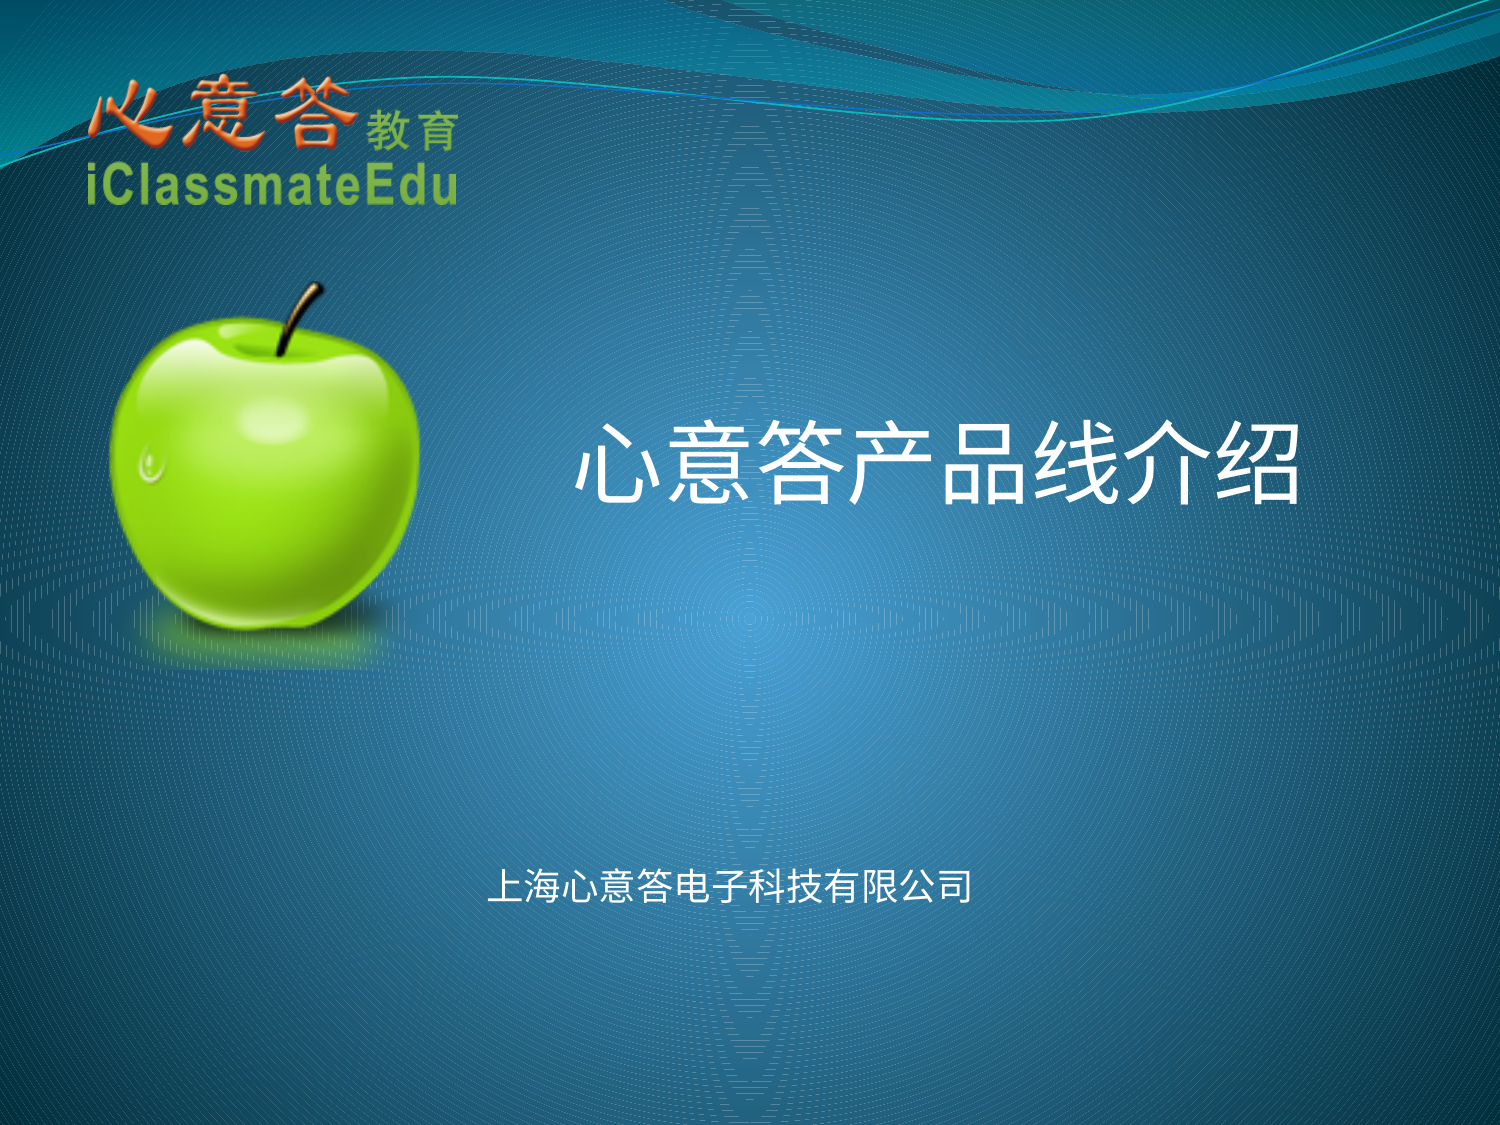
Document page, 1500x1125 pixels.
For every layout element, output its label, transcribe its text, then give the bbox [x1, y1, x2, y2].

text_box 心意答产品线介绍 [556, 398, 1321, 524]
picture [84, 73, 462, 205]
text_box 上海心意答电子科技有限公司 [471, 855, 989, 916]
picture [105, 280, 434, 670]
